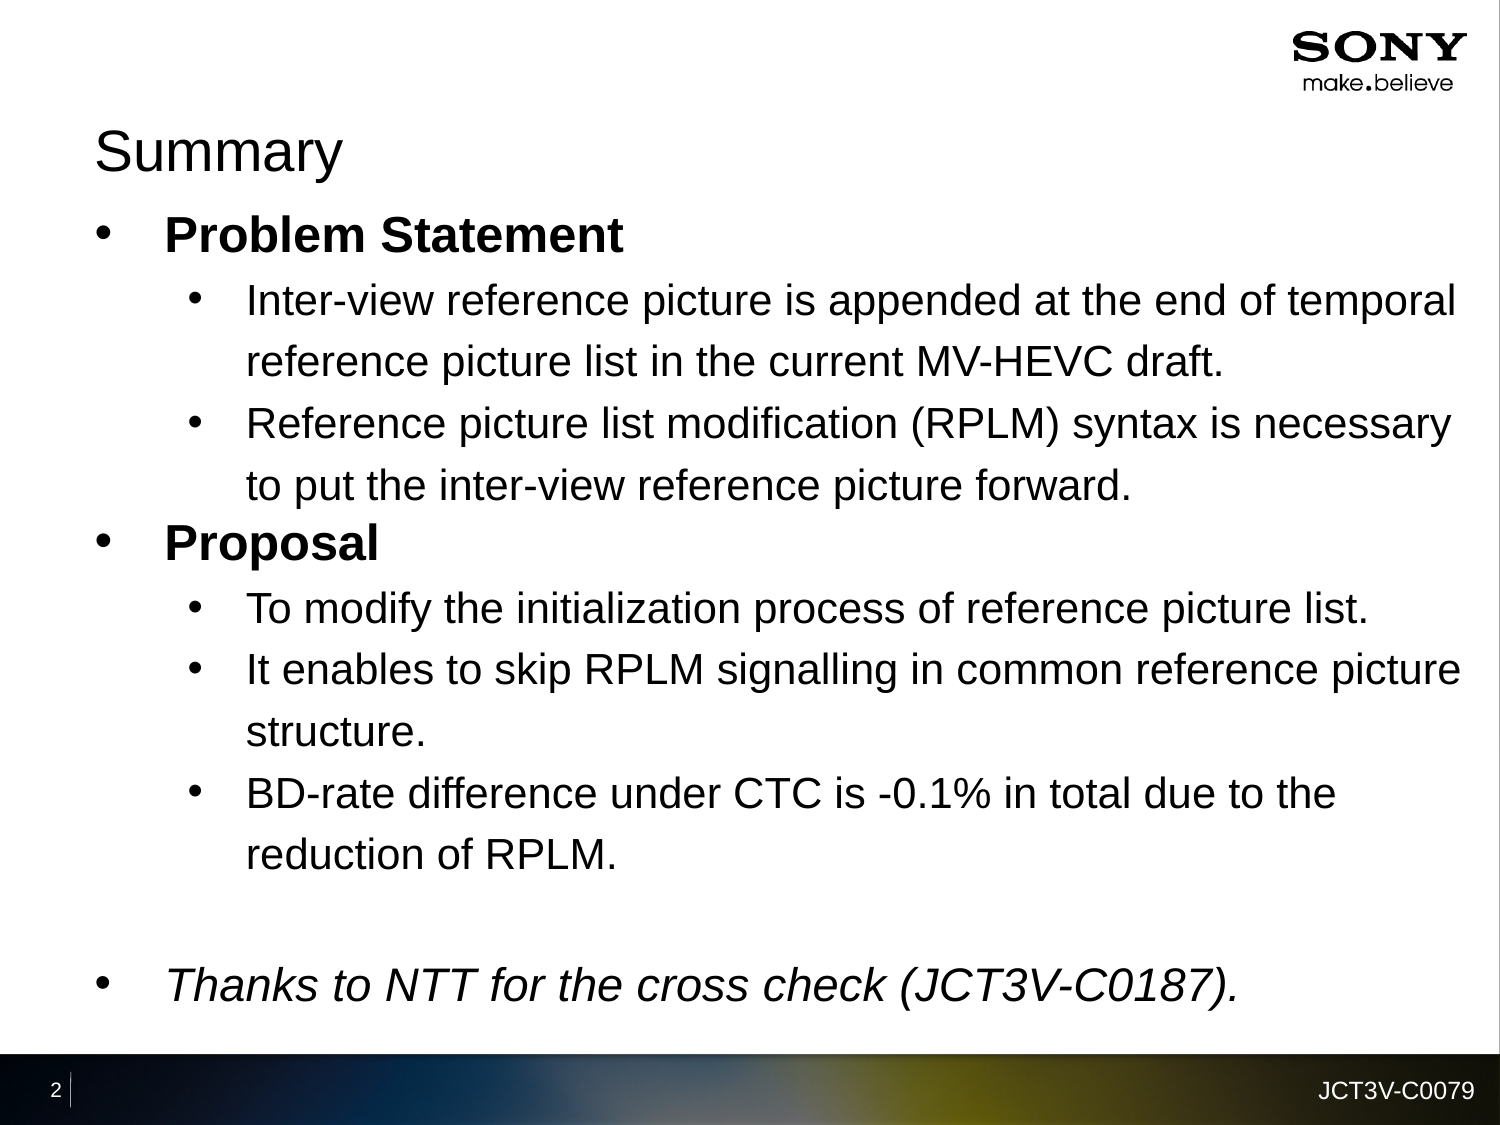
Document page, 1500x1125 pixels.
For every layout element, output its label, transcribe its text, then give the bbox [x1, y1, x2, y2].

picture [0, 1055, 1500, 1125]
title Summary [94, 64, 1270, 184]
slide_number 2 [20, 1071, 62, 1108]
footer JCT3V-C0079 [1015, 1059, 1491, 1120]
list Problem Statement Inter-view reference picture is appended at the end of temporal reference picture list in the current MV-HEVC draft. Reference picture list modification (RPLM) syntax is necessary to put the inter-view reference picture forward. Proposal To modify the initialization process of reference picture list. It enables to skip RPLM signalling in common reference picture structure. BD-rate difference under CTC is -0.1% in total due to the reduction of RPLM. Thanks to NTT for the cross check (JCT3V-C0187). [94, 200, 1465, 1028]
